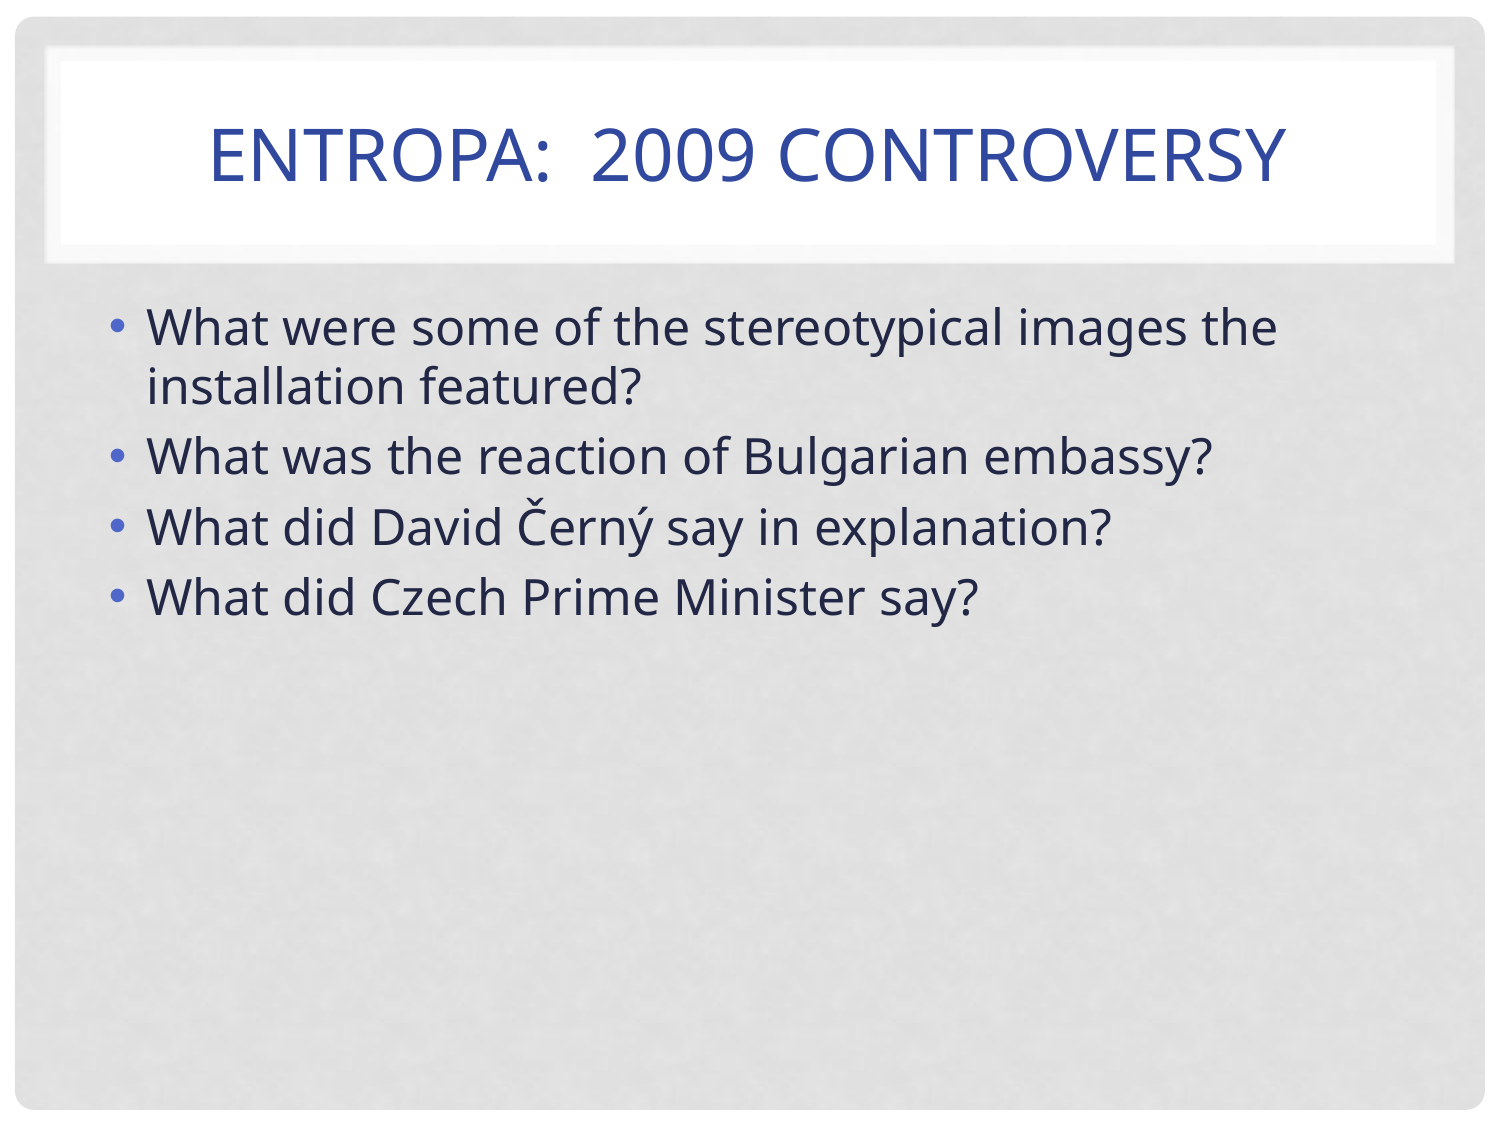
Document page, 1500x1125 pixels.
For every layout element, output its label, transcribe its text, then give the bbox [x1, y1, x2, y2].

title Entropa: 2009 controversy [69, 66, 1425, 238]
list What were some of the stereotypical images the installation featured? What was the reaction of Bulgarian embassy? What did David Černý say in explanation? What did Czech Prime Minister say? [75, 287, 1425, 1005]
